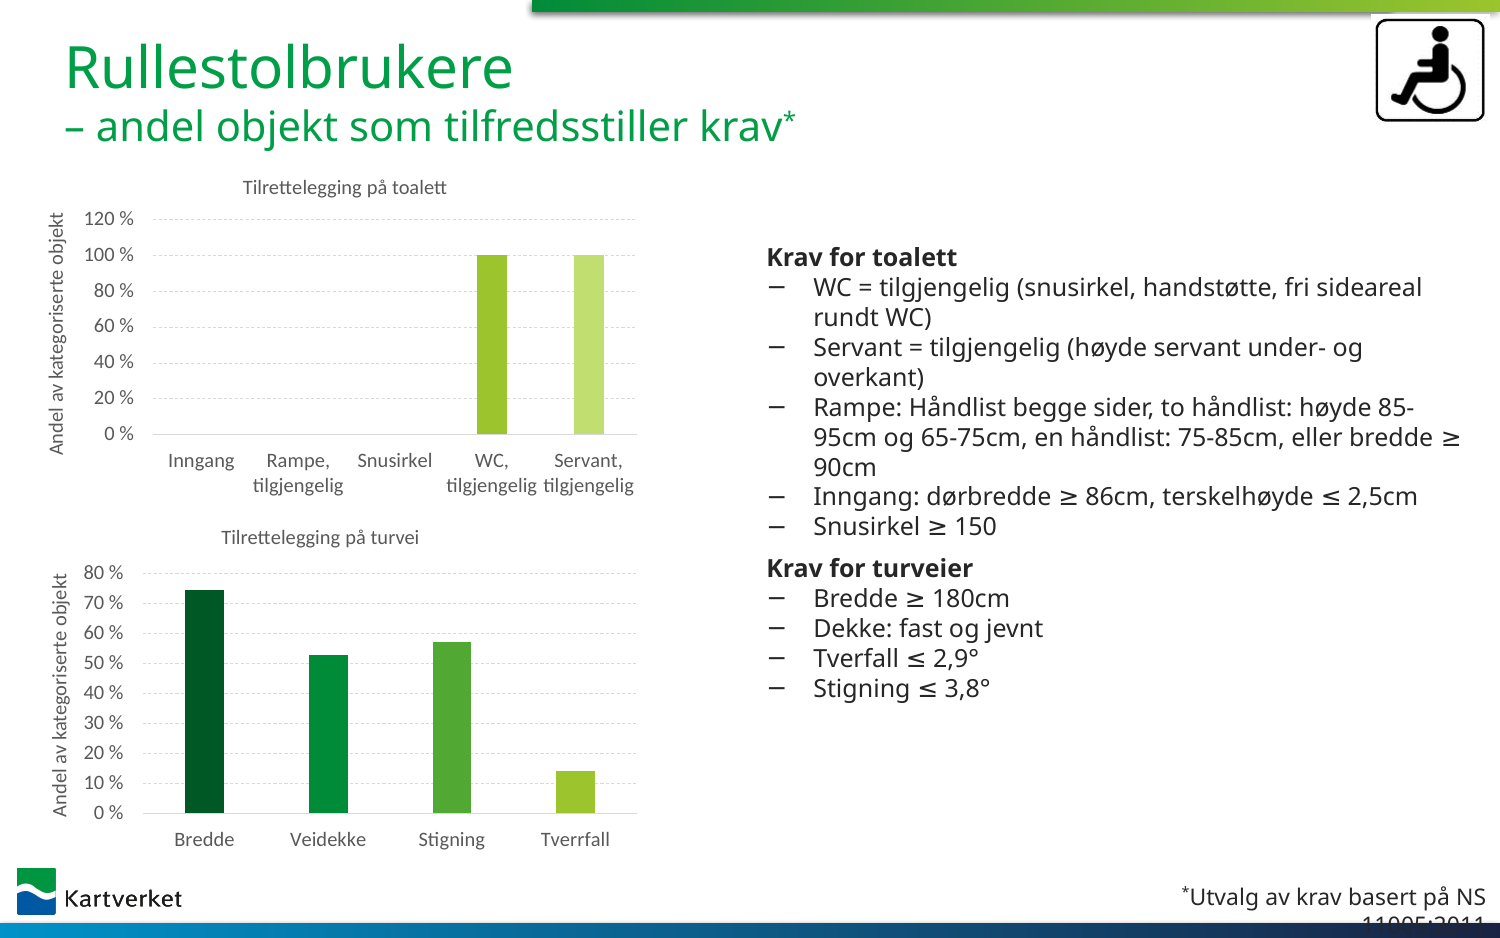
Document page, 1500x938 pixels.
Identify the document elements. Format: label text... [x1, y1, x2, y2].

text_box Krav for toalett WC = tilgjengelig (snusirkel, handstøtte, fri sideareal rundt WC) Servant = tilgjengelig (høyde servant under- og overkant) Rampe: Håndlist begge sider, to håndlist: høyde 85-95cm og 65-75cm, en håndlist: 75-85cm, eller bredde ≥ 90cm Inngang: dørbredde ≥ 86cm, terskelhøyde ≤ 2,5cm Snusirkel ≥ 150 [751, 234, 1483, 545]
picture [41, 520, 650, 859]
text_box Rullestolbrukere – andel objekt som tilfredsstiller krav* [49, 14, 1431, 158]
text_box Krav for turveier Bredde ≥ 180cm Dekke: fast og jevnt Tverfall ≤ 2,9° Stigning ≤ 3,8° [751, 545, 1483, 710]
picture [41, 166, 650, 505]
text_box *Utvalg av krav basert på NS 11005:2011 [1068, 873, 1500, 938]
picture [1371, 13, 1491, 127]
